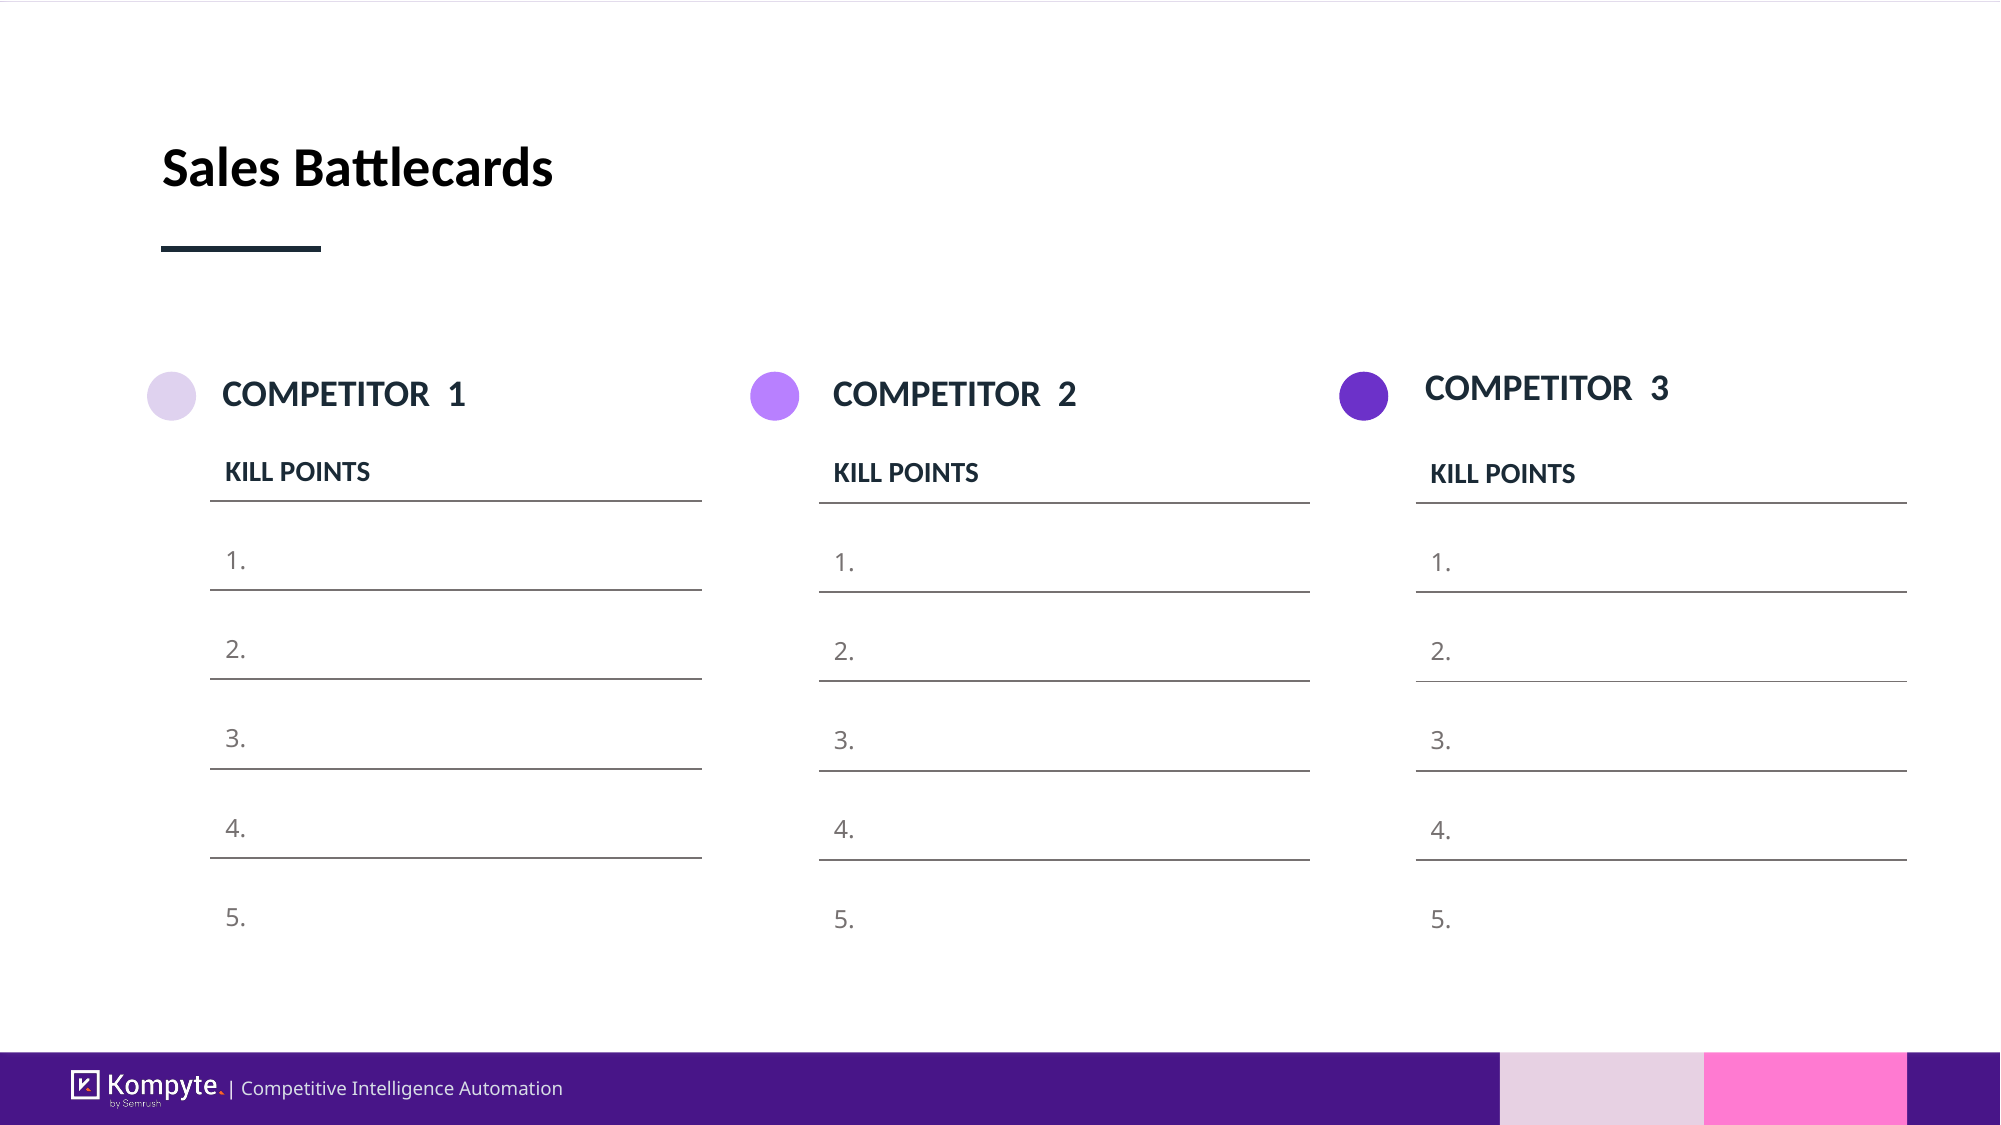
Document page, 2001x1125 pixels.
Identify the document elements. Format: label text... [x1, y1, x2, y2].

table_cell 5. [819, 861, 1310, 950]
text_box [1338, 370, 1390, 422]
text_box [1908, 1054, 2000, 1125]
text_box [0, 1054, 1498, 1125]
table_cell 2. [1416, 593, 1703, 681]
table_cell 2. [819, 593, 1310, 680]
table_cell 1. [210, 502, 702, 589]
table_cell 4. [210, 770, 702, 857]
text_box [146, 370, 198, 422]
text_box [1703, 511, 1908, 1125]
table_cell 4. [819, 772, 1310, 859]
table_cell 3. [210, 680, 702, 768]
table_cell 3. [1416, 682, 1703, 770]
text_box [0, 1, 2000, 1054]
table_header KILL POINTS [1416, 414, 1907, 502]
text_box [1498, 1054, 1703, 1125]
table_cell 2. [210, 591, 702, 678]
table_cell 5. [1416, 861, 1703, 950]
text_box [749, 370, 801, 422]
text_box | Competitive Intelligence Automation [211, 1069, 1090, 1107]
table_cell 1. [819, 504, 1310, 591]
table_cell 5. [210, 859, 702, 948]
table_cell 3. [819, 682, 1310, 770]
picture [71, 1070, 227, 1109]
table_cell 4. [1416, 772, 1703, 859]
table_header KILL POINTS [210, 412, 702, 500]
table_header COMPETITOR 3 [1385, 365, 1815, 437]
text_box Sales Battlecards [147, 62, 1873, 280]
table_header KILL POINTS [819, 414, 1310, 502]
table_header COMPETITOR 1 [185, 370, 615, 442]
table_cell 1. [1416, 504, 1907, 591]
table_header COMPETITOR 2 [796, 370, 1226, 442]
